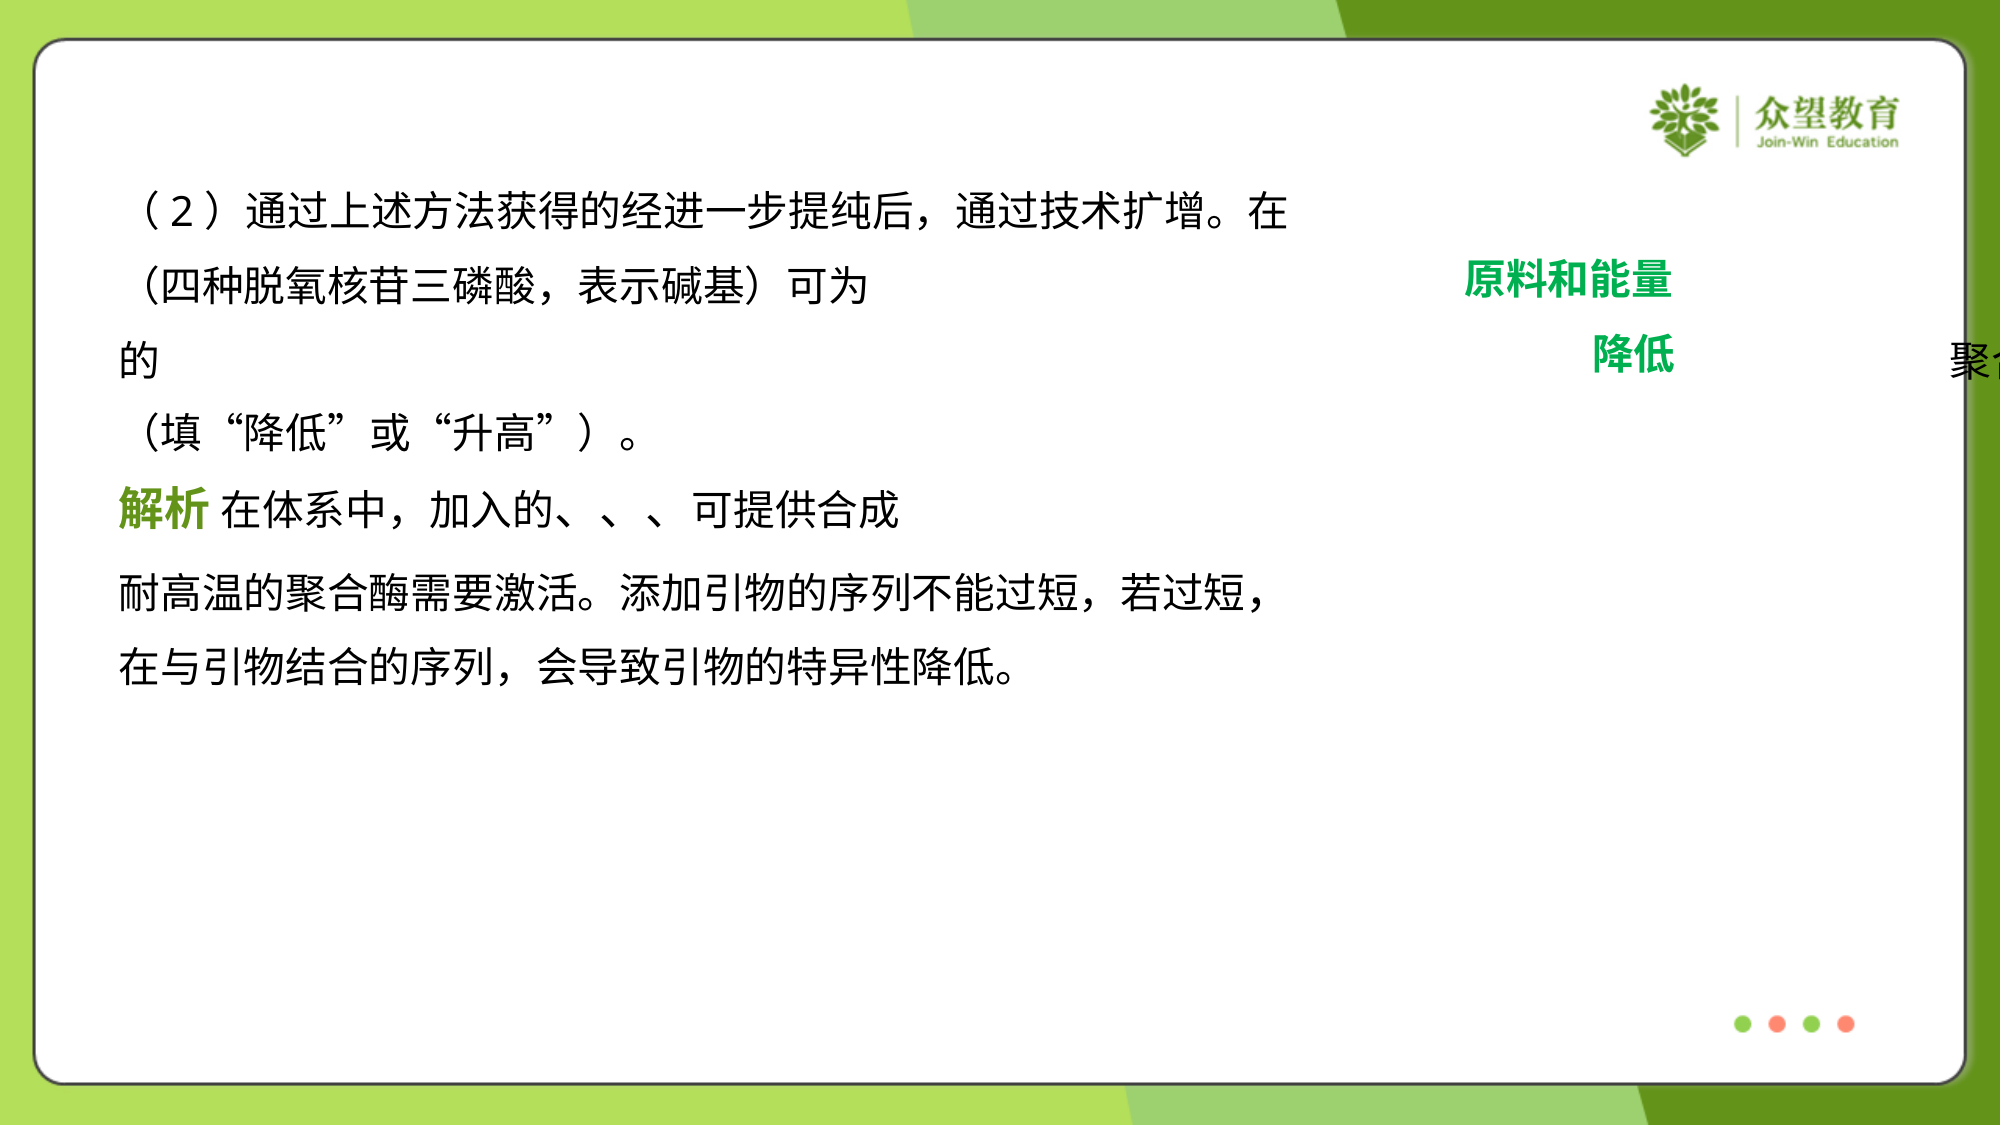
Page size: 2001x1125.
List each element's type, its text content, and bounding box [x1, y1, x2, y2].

text_box 原料和能量 [1449, 228, 1688, 296]
text_box 降低 [1577, 303, 1691, 371]
picture [0, 0, 2000, 1125]
